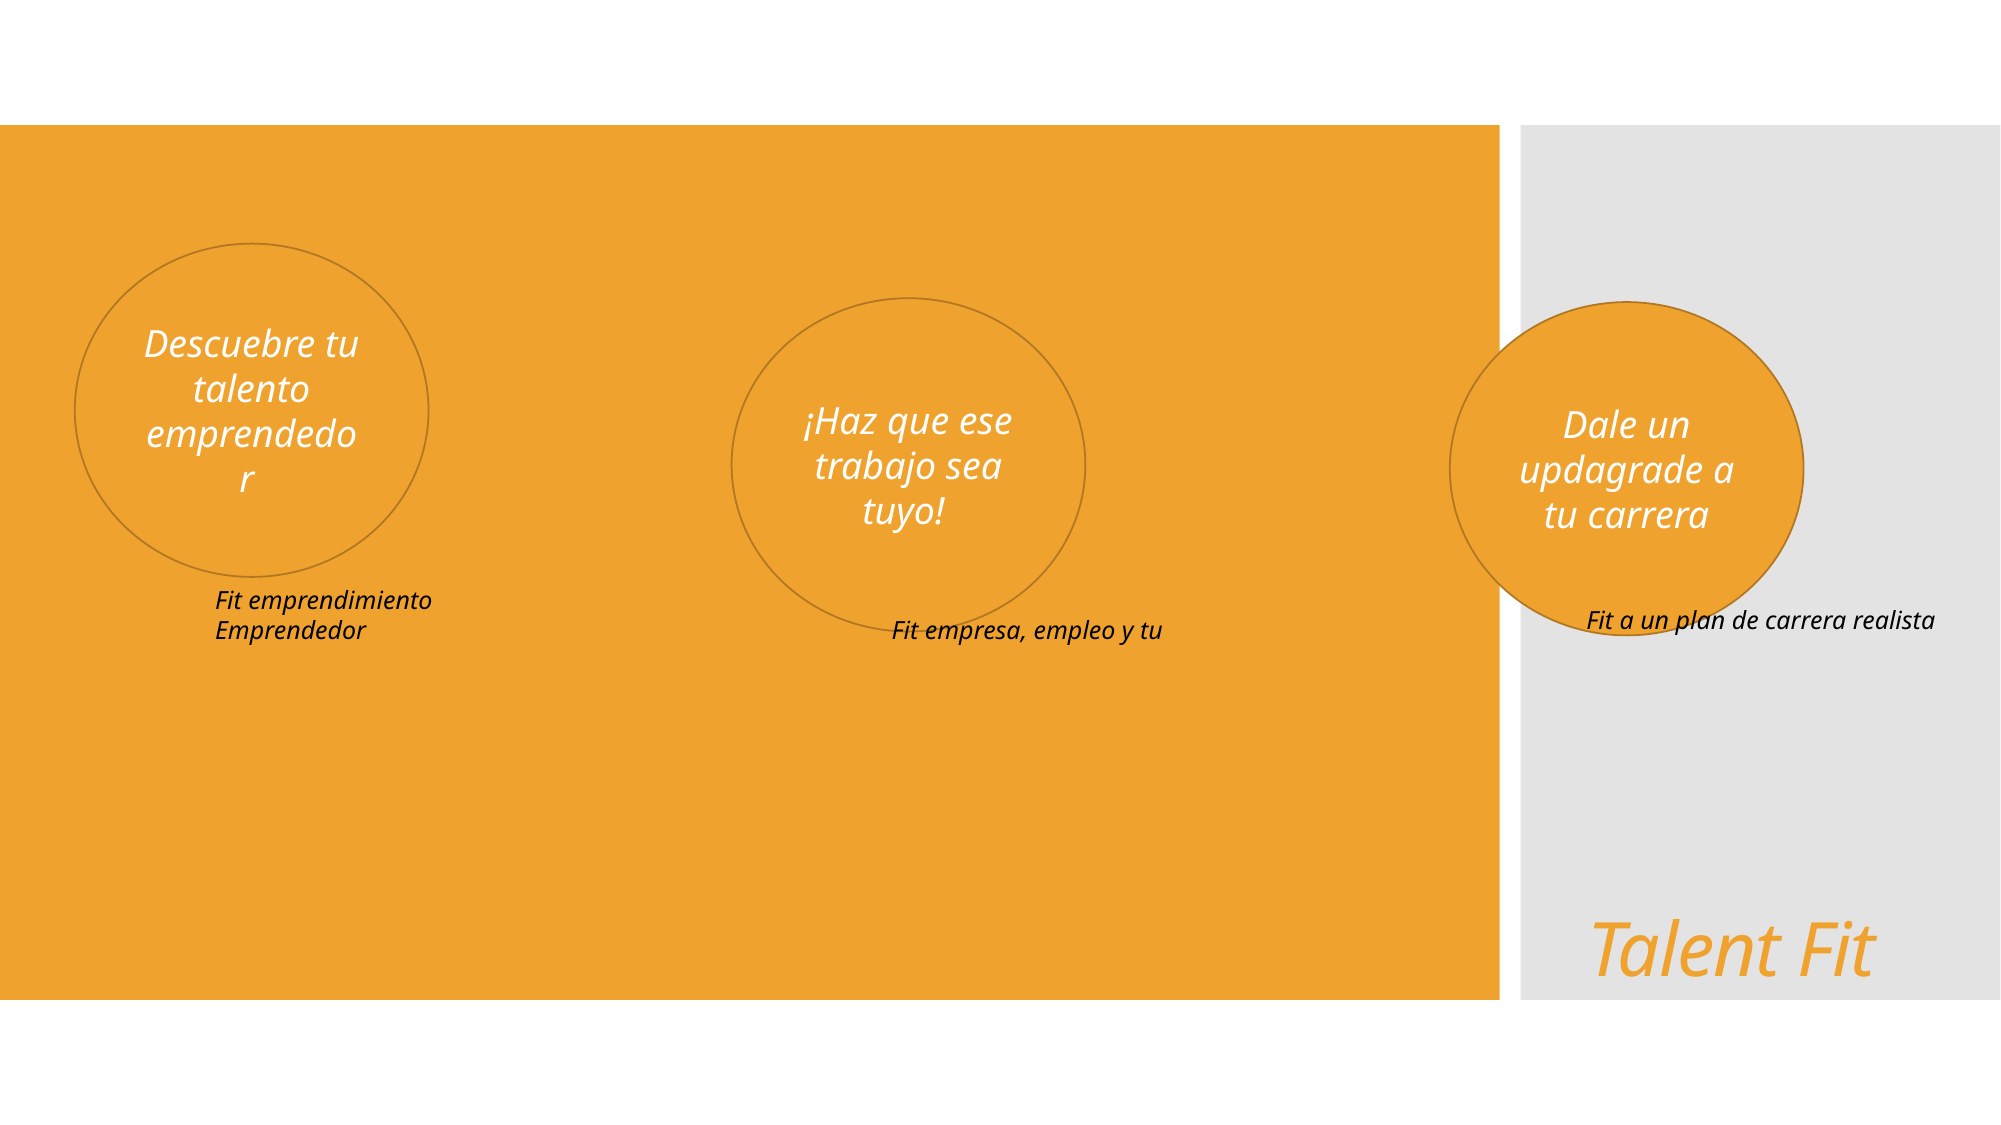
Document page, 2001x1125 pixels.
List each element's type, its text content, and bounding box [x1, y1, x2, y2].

text_box Dale un updagrade a tu carrera [1448, 301, 1805, 628]
text_box Descuebre tu talento emprendedor [73, 242, 430, 576]
text_box Fit empresa, empleo y tu [876, 606, 1185, 652]
text_box Fit emprendimiento Emprendedor [200, 576, 454, 652]
text_box ¡Haz que ese trabajo sea tuyo! [730, 297, 1087, 630]
title Talent Fit [1358, 230, 1891, 1000]
text_box Fit a un plan de carrera realista [1571, 597, 1951, 643]
